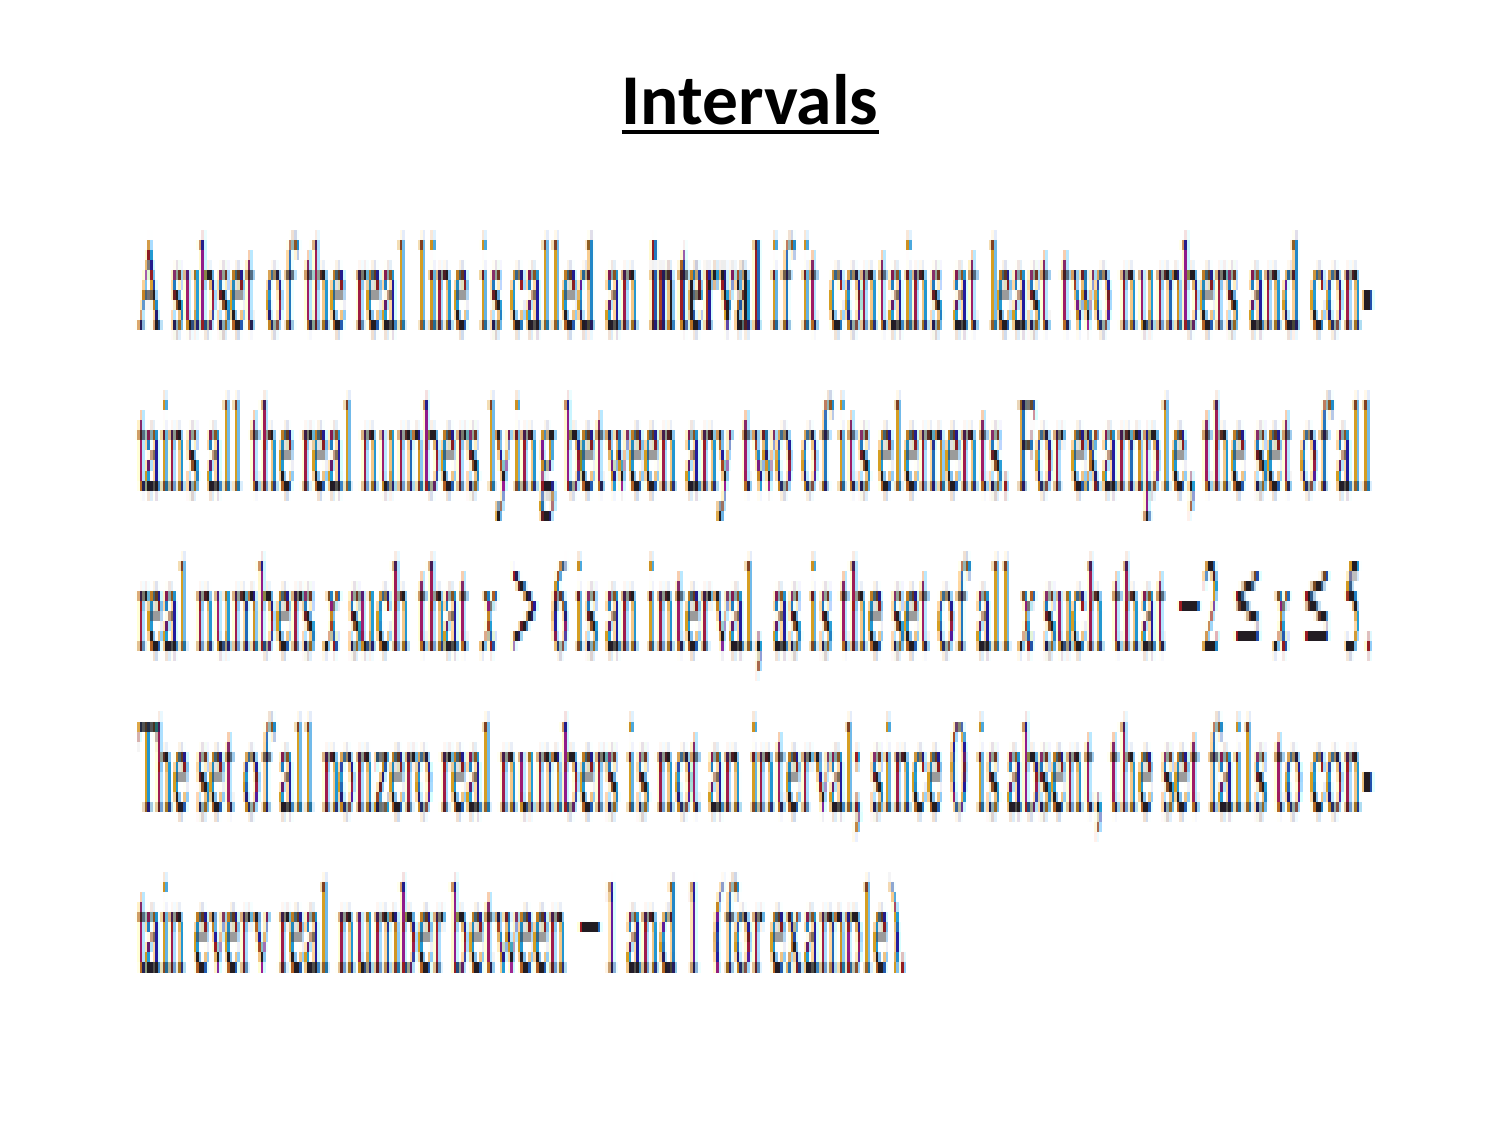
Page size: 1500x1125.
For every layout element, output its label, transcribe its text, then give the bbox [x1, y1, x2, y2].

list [116, 210, 1383, 973]
title Intervals [75, 45, 1425, 233]
